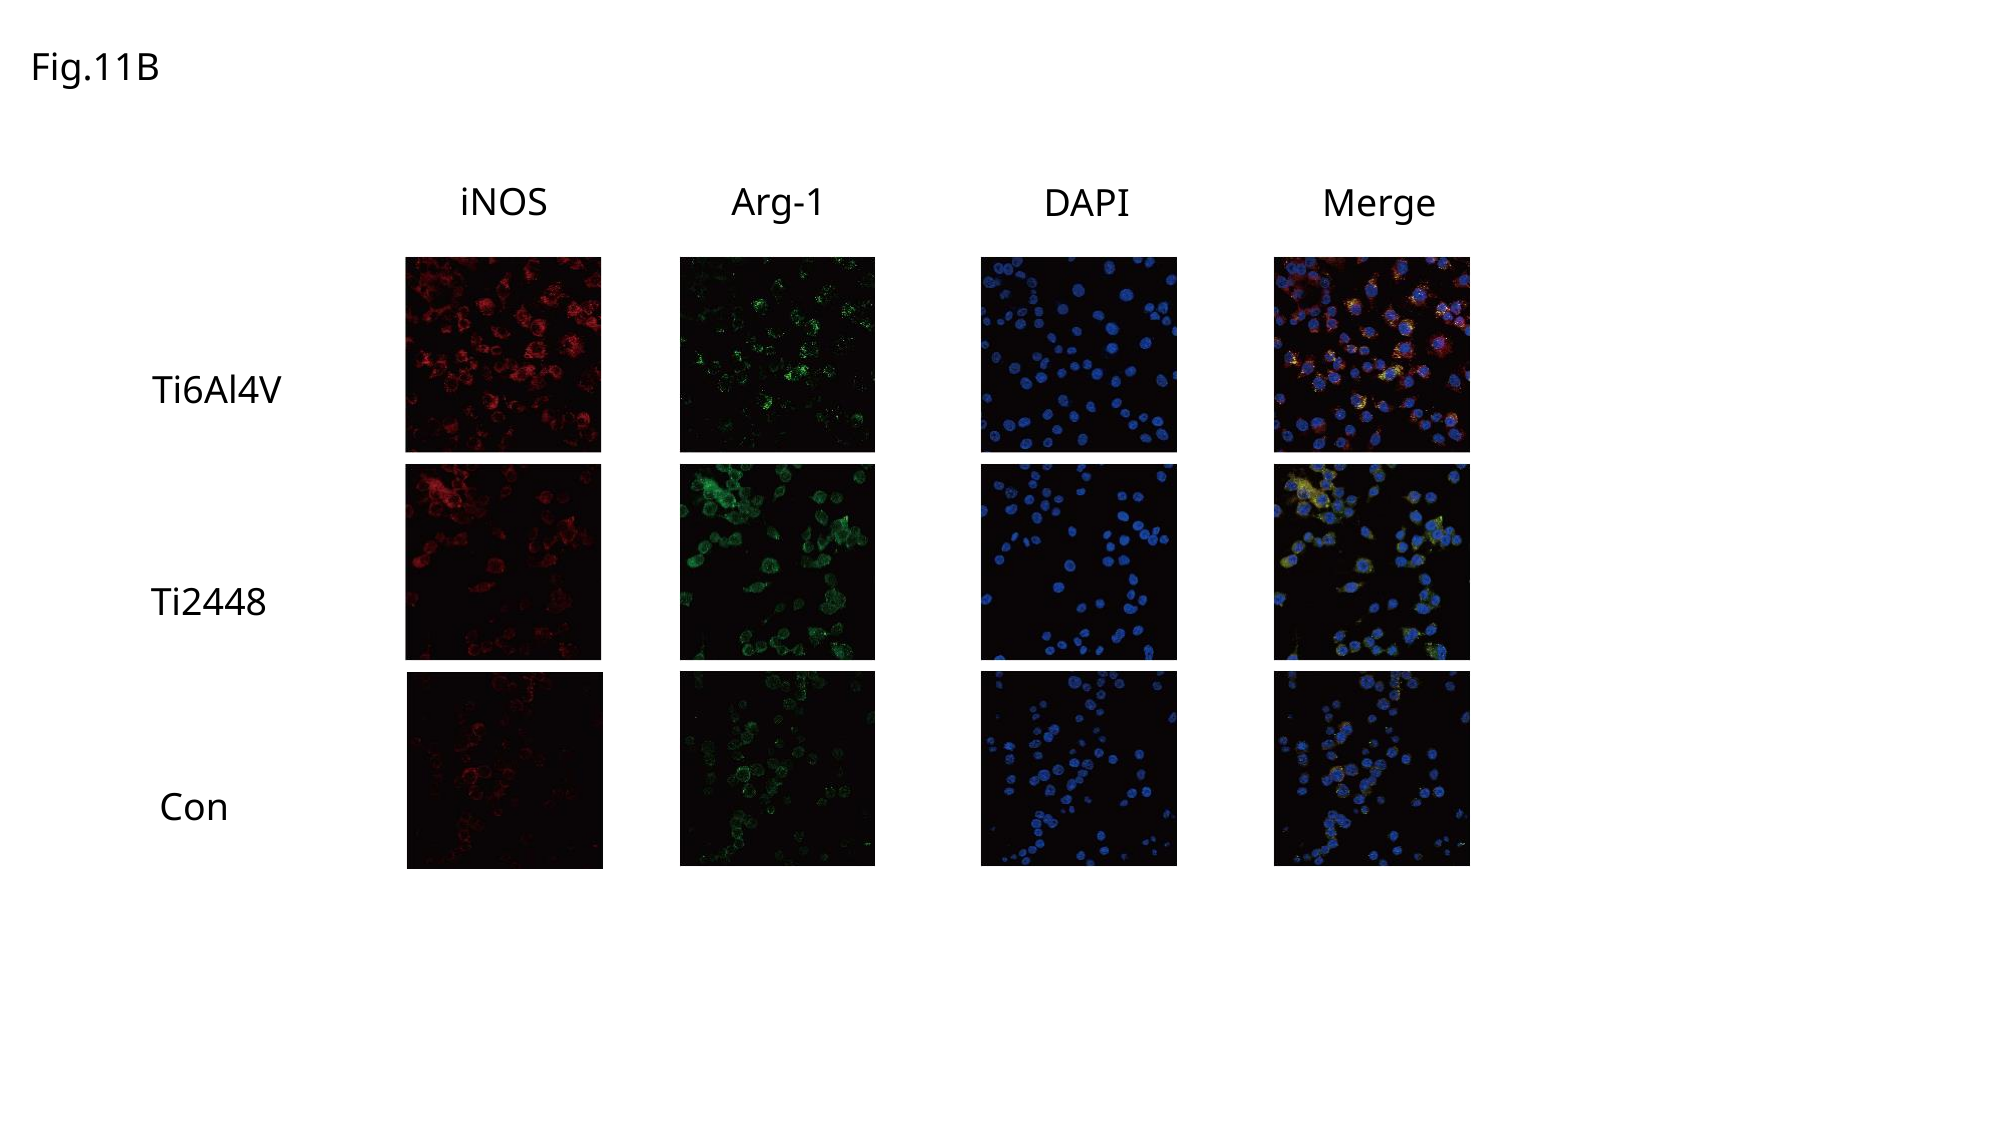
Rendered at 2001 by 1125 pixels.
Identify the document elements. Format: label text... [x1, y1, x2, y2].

text_box DAPI [1028, 171, 1145, 232]
text_box Con [144, 775, 244, 836]
text_box iNOS [445, 170, 563, 231]
picture [404, 463, 602, 661]
text_box Ti2448 [136, 570, 283, 631]
text_box Ti6Al4V [137, 358, 297, 419]
text_box Arg-1 [716, 170, 842, 231]
picture [679, 463, 876, 661]
text_box Fig.11B [15, 35, 175, 96]
picture [1273, 670, 1471, 867]
picture [404, 256, 602, 453]
picture [1273, 256, 1471, 453]
picture [679, 256, 876, 453]
picture [406, 672, 604, 869]
text_box Merge [1307, 171, 1452, 232]
picture [679, 670, 876, 867]
picture [980, 463, 1178, 661]
picture [1273, 463, 1471, 661]
picture [980, 670, 1178, 867]
picture [980, 256, 1178, 453]
